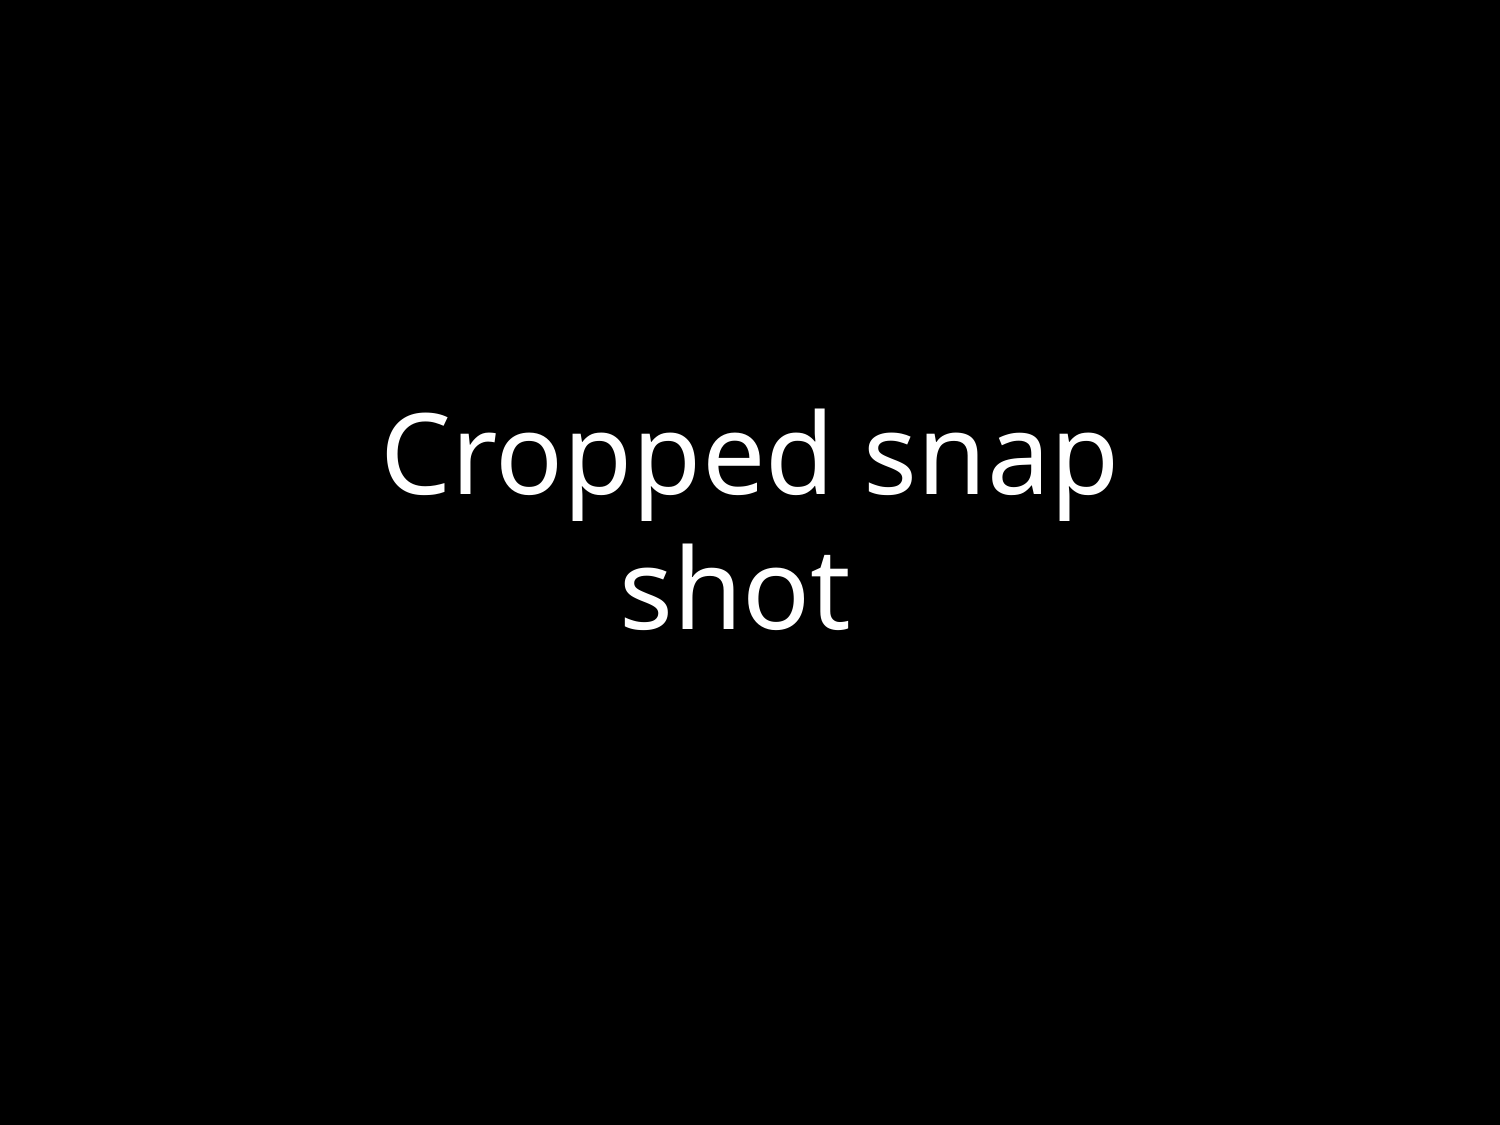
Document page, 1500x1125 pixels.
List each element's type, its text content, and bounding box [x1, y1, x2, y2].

text_box Cropped snap shot [312, 374, 1188, 660]
